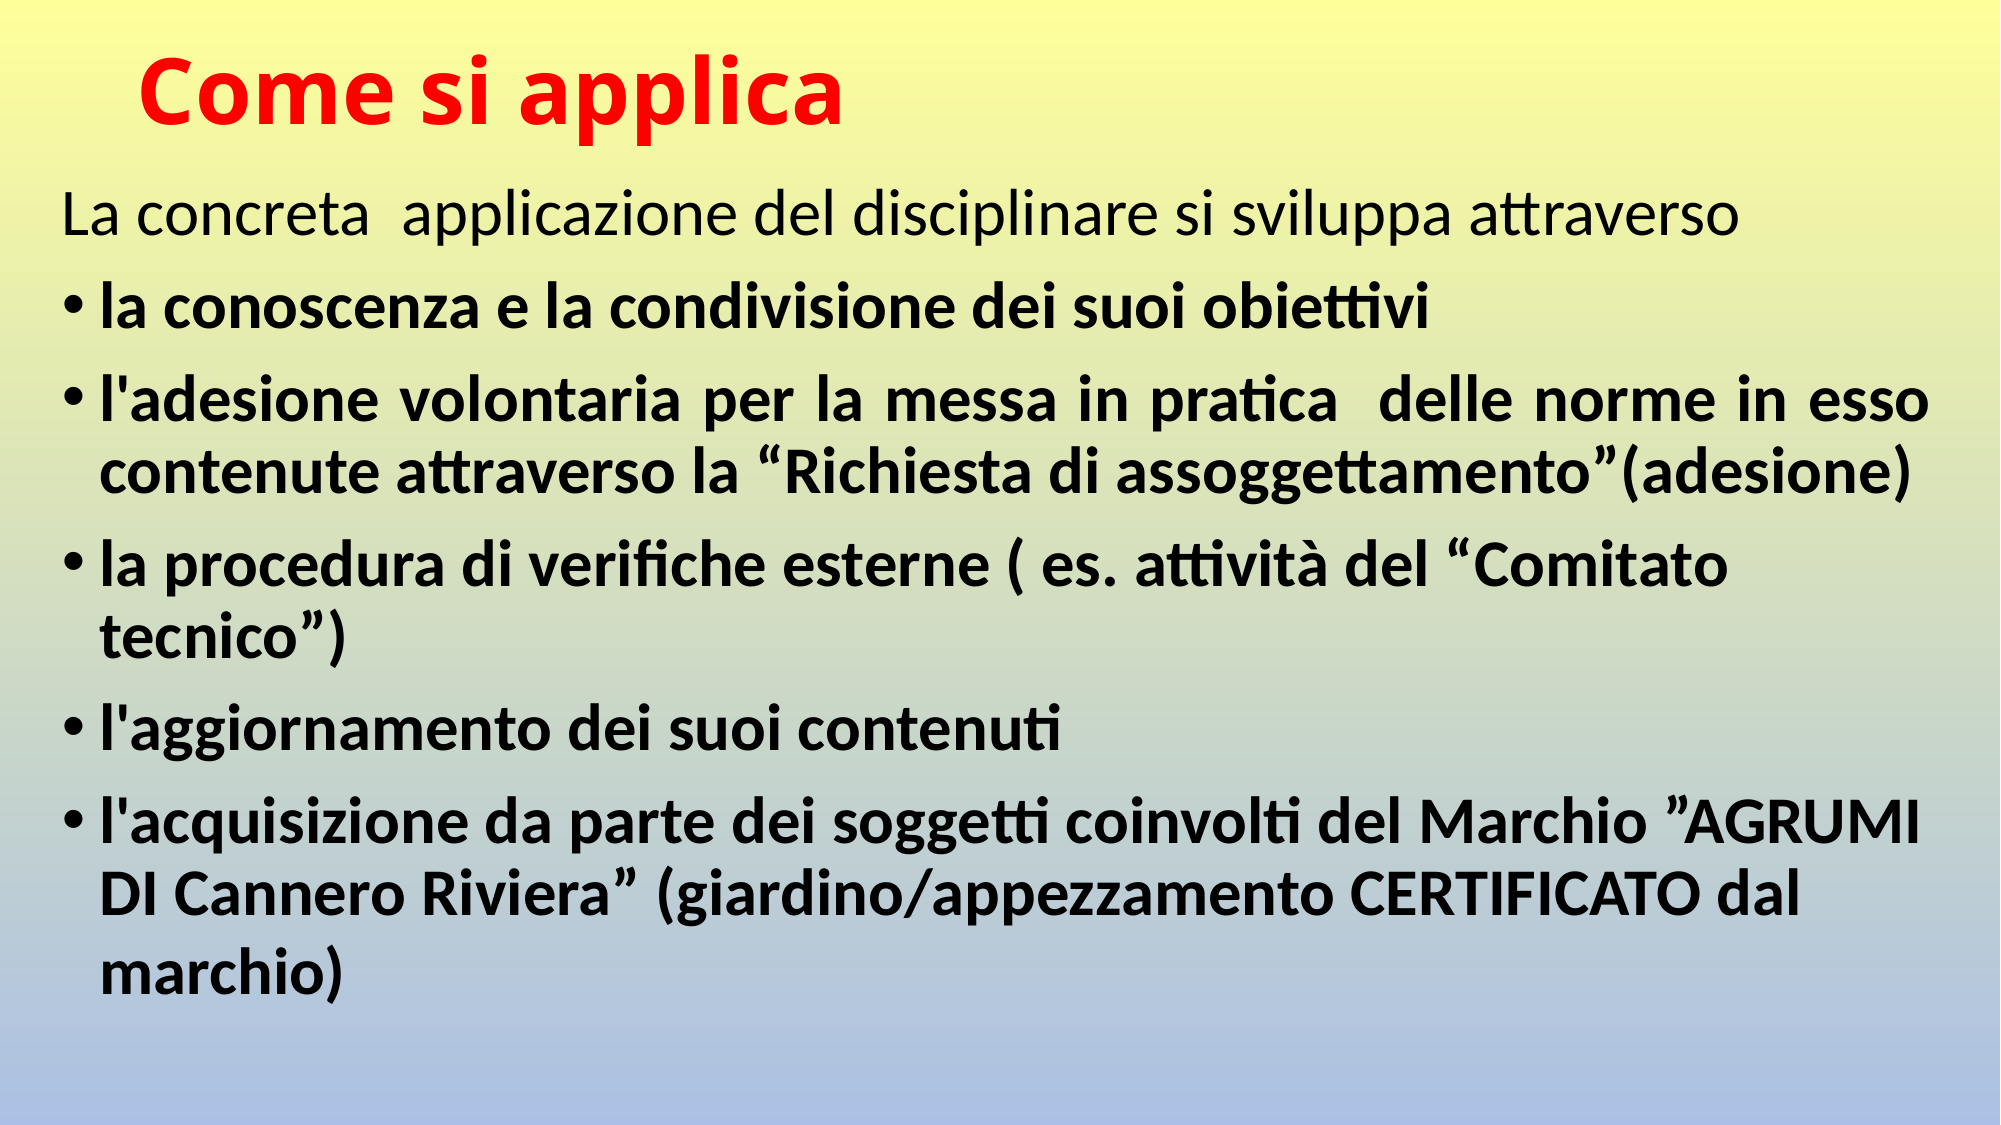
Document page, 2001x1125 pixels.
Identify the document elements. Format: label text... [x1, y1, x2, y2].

list La concreta applicazione del disciplinare si sviluppa attraverso la conoscenza e la condivisione dei suoi obiettivi l'adesione volontaria per la messa in pratica delle norme in esso contenute attraverso la “Richiesta di assoggettamento”(adesione) la procedura di verifiche esterne ( es. attività del “Comitato tecnico”) l'aggiornamento dei suoi contenuti l'acquisizione da parte dei soggetti coinvolti del Marchio ”AGRUMI DI Cannero Riviera” (giardino/appezzamento CERTIFICATO dal marchio) [46, 170, 1949, 1094]
title Come si applica [121, 18, 1847, 170]
